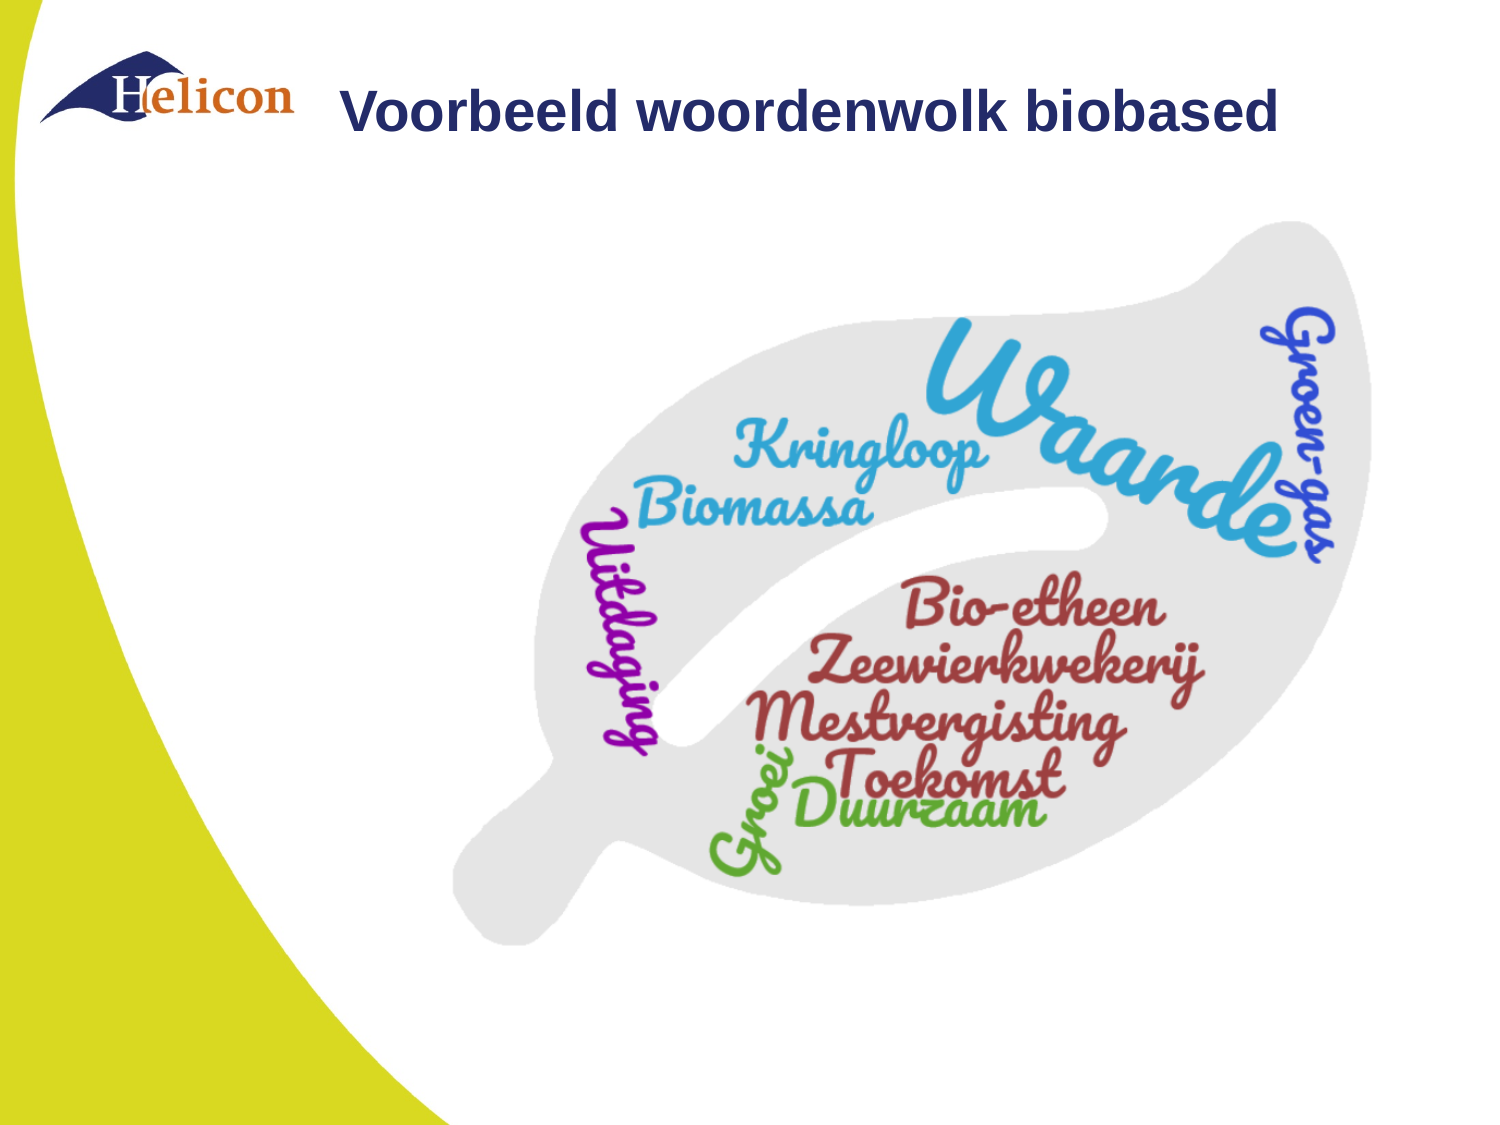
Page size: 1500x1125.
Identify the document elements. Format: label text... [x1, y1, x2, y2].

title Voorbeeld woordenwolk biobased [324, 54, 1415, 161]
picture [0, 0, 1500, 1125]
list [336, 219, 1426, 982]
